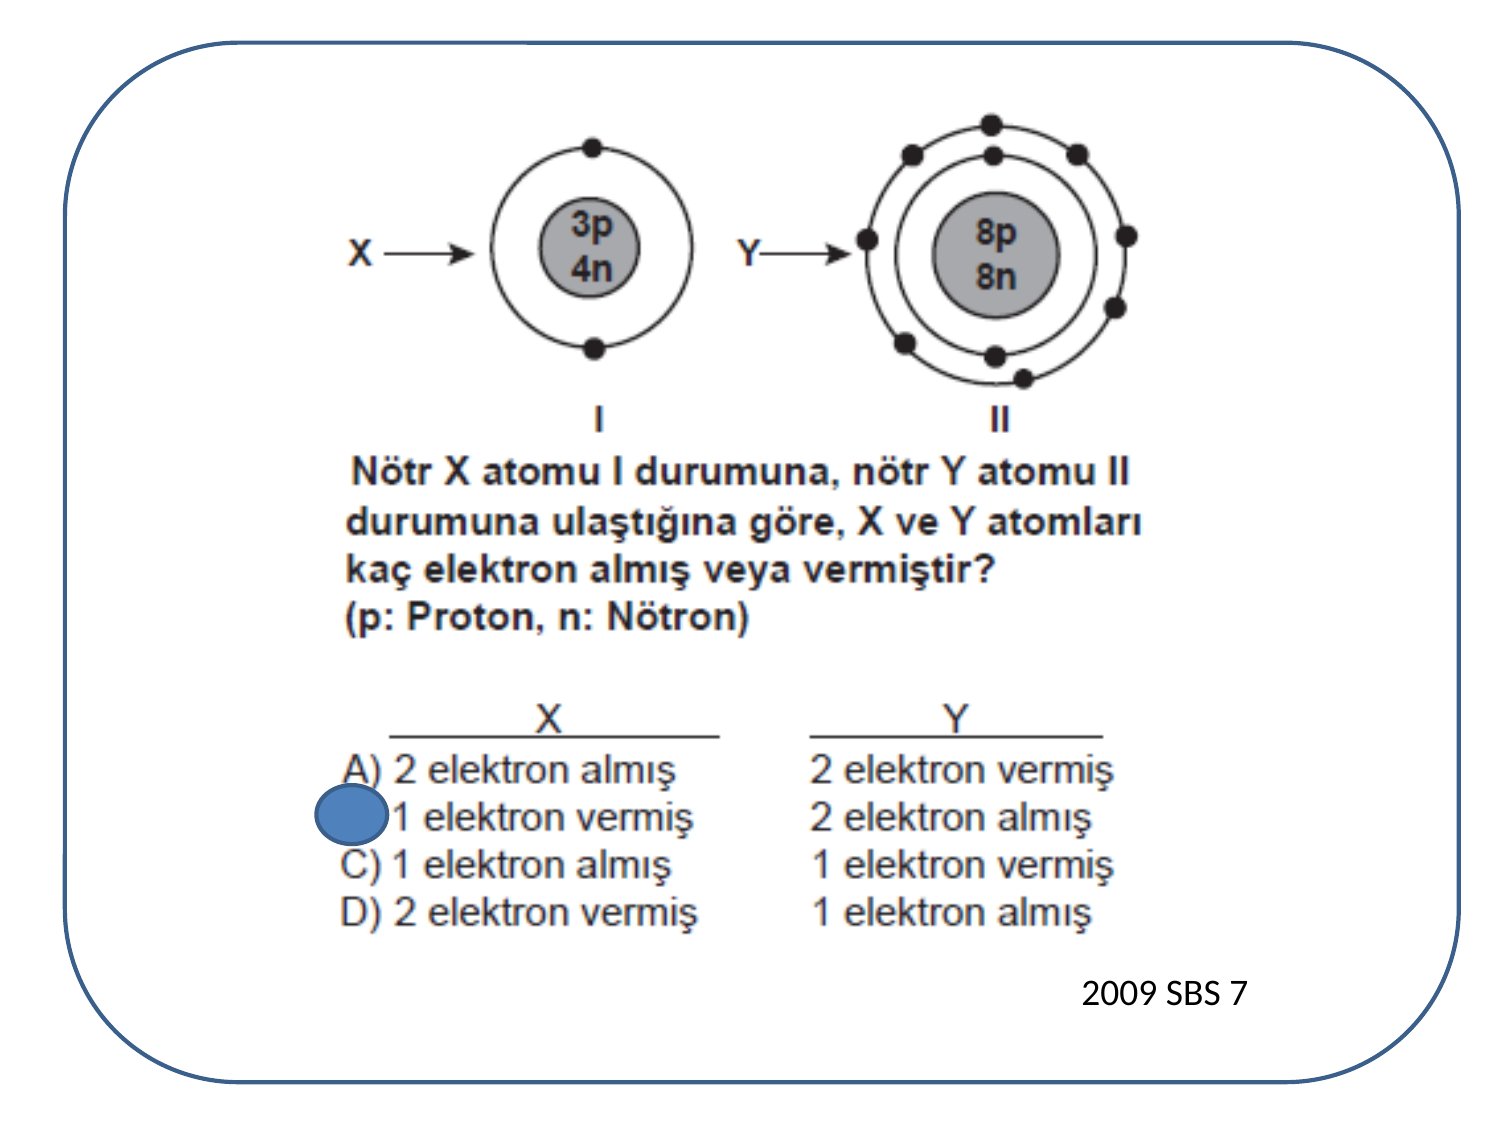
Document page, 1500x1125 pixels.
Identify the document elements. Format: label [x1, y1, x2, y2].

picture [316, 58, 1215, 974]
text_box [62, 40, 1461, 1085]
